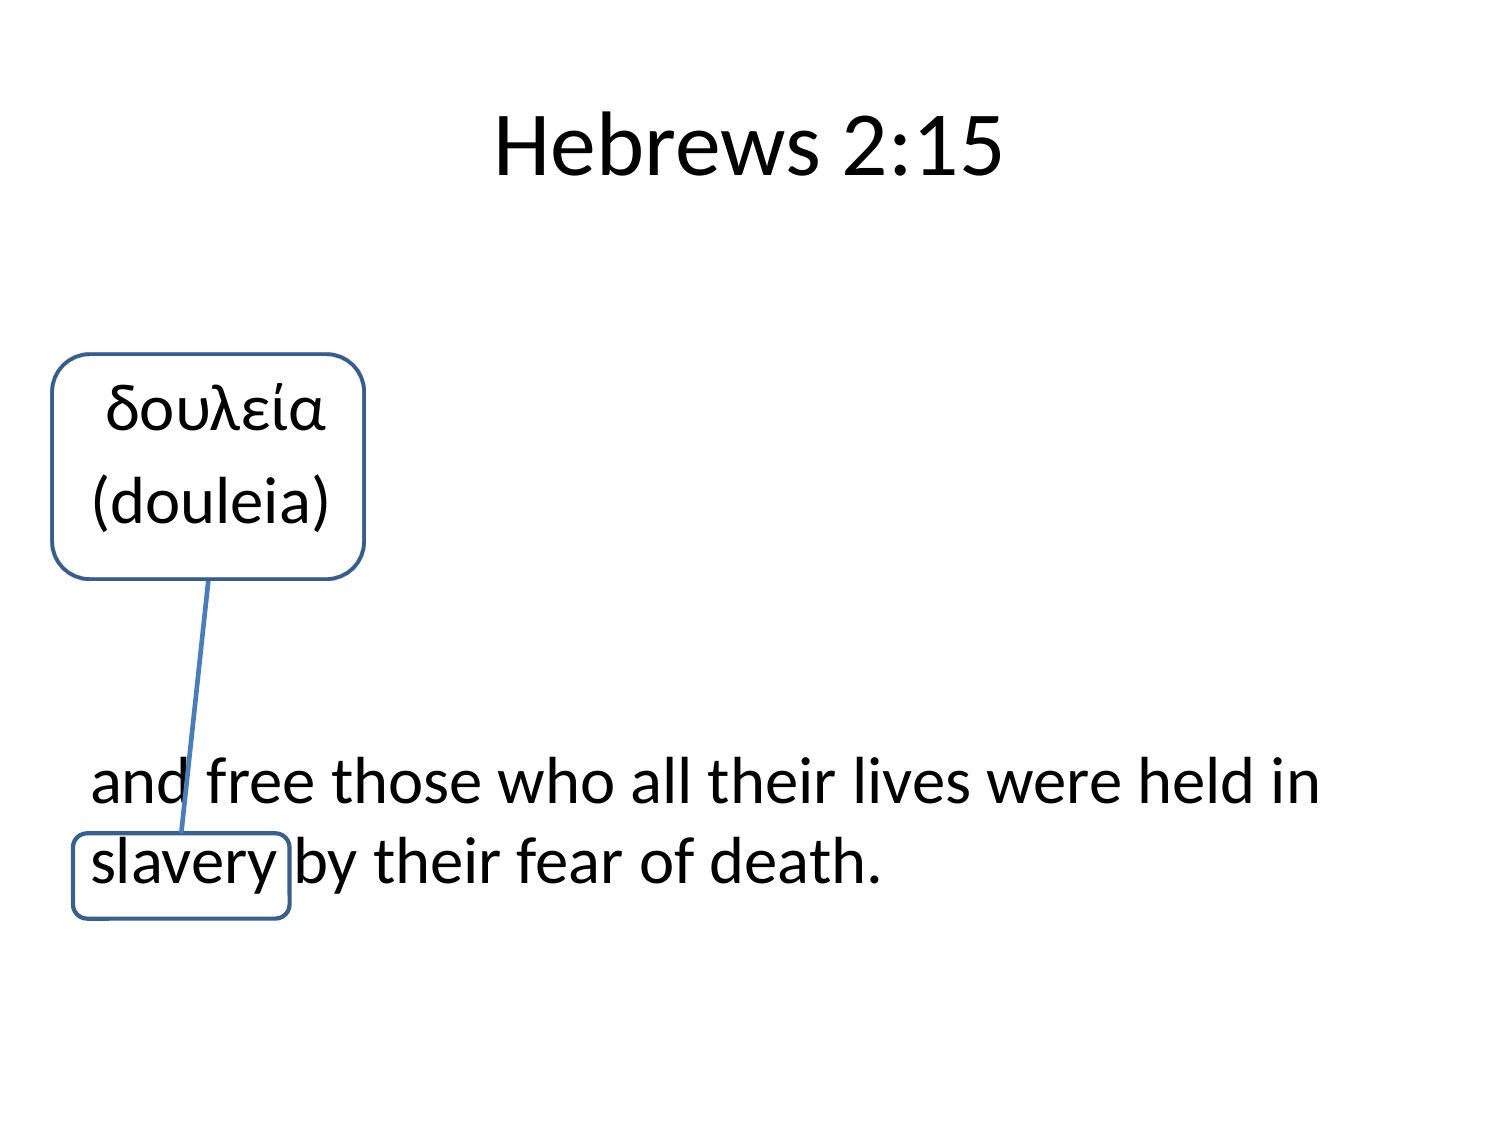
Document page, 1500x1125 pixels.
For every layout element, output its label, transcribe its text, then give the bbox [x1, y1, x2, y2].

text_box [180, 580, 209, 834]
title Hebrews 2:15 [75, 45, 1425, 233]
text_box [70, 831, 292, 921]
list δουλεία (douleia) and free those who all their lives were held in slavery by their fear of death. [75, 262, 1425, 1005]
picture [50, 351, 367, 582]
